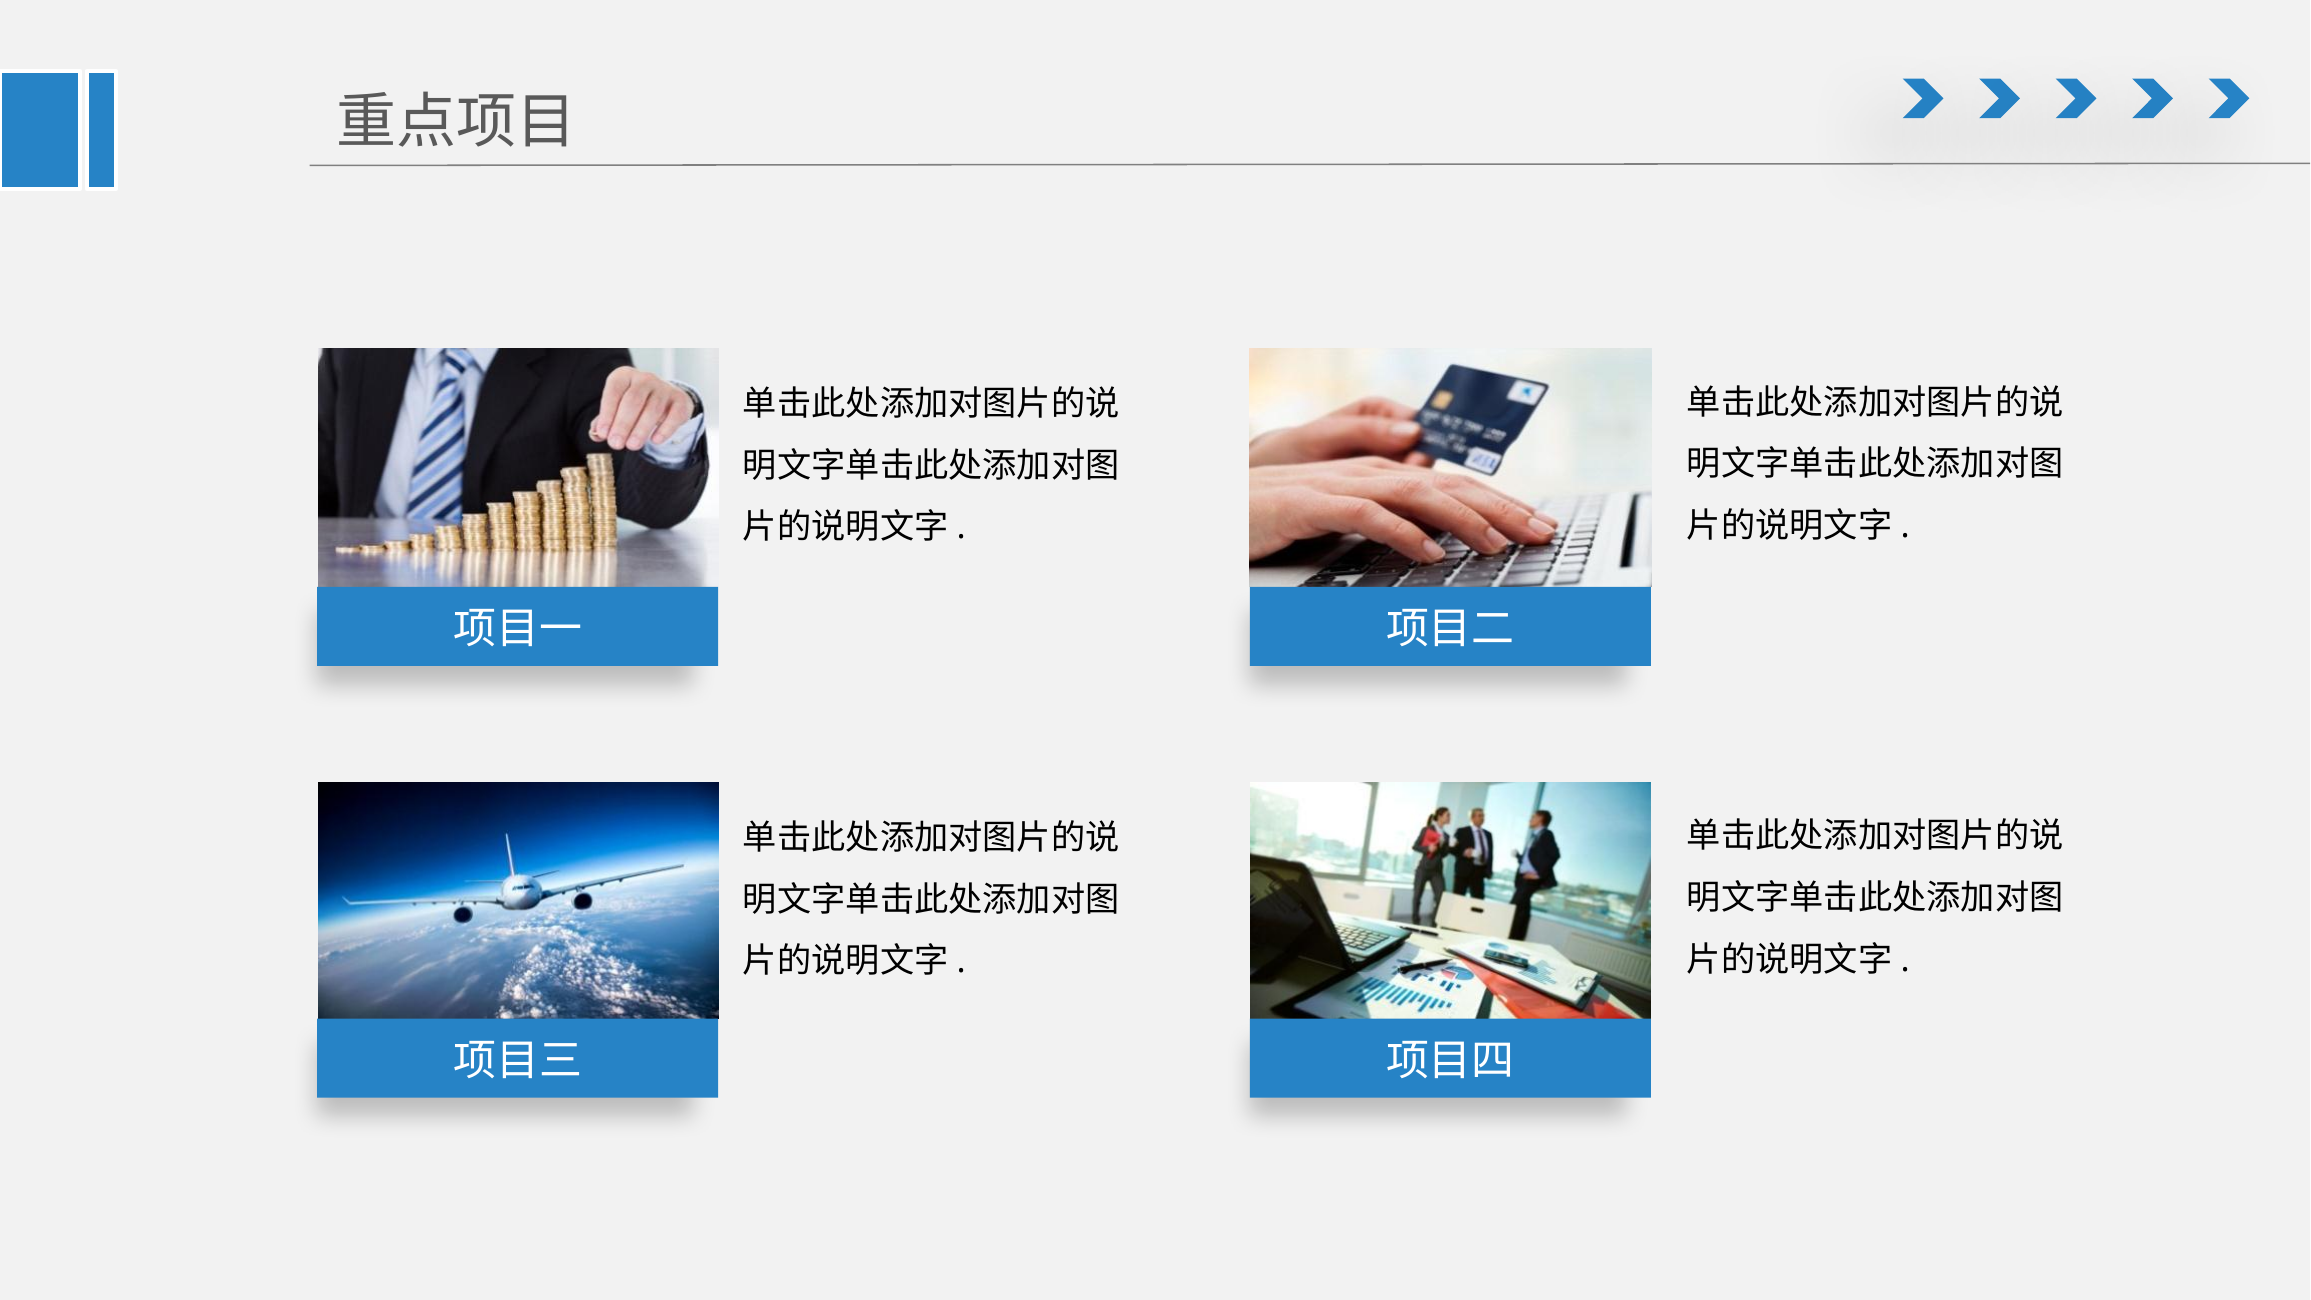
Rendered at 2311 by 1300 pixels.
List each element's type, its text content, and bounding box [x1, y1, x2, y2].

text_box 单击此处添加对图片的说明文字单击此处添加对图片的说明文字. [721, 350, 1172, 666]
text_box 单击此处添加对图片的说明文字单击此处添加对图片的说明文字. [1665, 348, 2116, 665]
text_box 项目二 [1248, 594, 1653, 668]
picture [1250, 781, 1652, 1019]
text_box 单击此处添加对图片的说明文字单击此处添加对图片的说明文字. [1665, 782, 2116, 1099]
picture [1248, 348, 1652, 588]
text_box 项目三 [315, 1025, 720, 1100]
text_box 项目四 [1248, 1025, 1653, 1100]
text_box 项目一 [315, 594, 720, 668]
text_box 单击此处添加对图片的说明文字单击此处添加对图片的说明文字. [721, 783, 1172, 1100]
picture [317, 348, 719, 588]
picture [317, 781, 719, 1019]
title 重点项目 [316, 70, 1119, 166]
